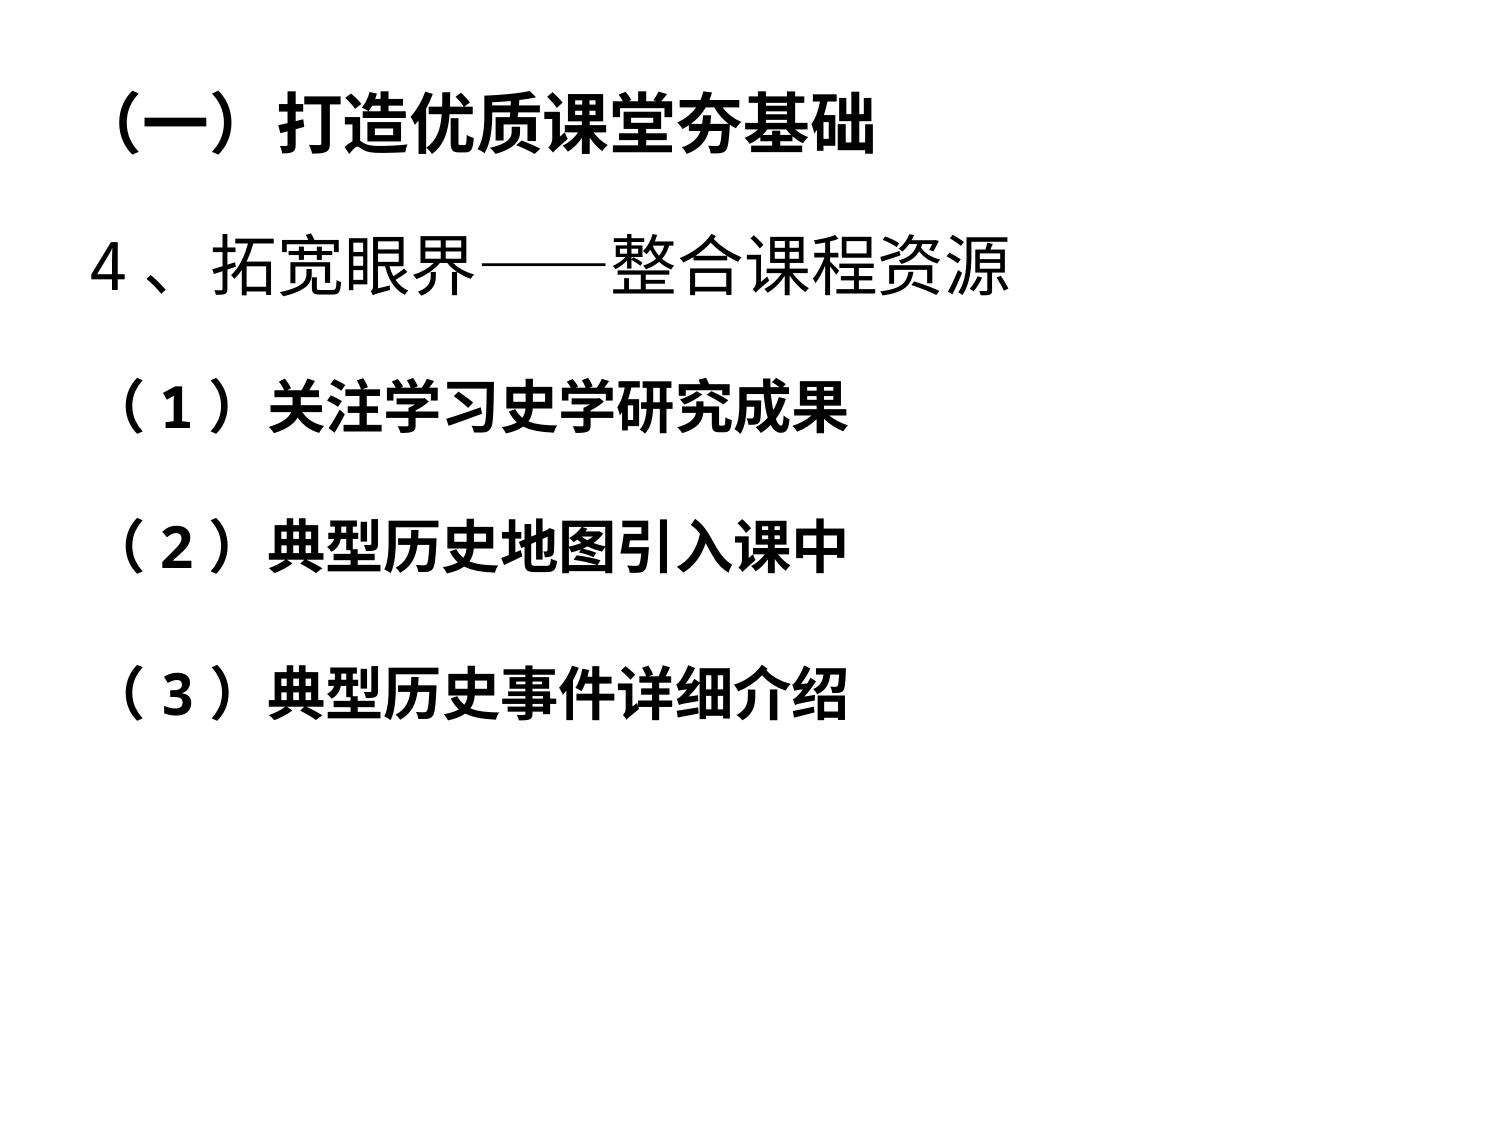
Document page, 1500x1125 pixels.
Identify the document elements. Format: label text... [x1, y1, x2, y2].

text_box （一）打造优质课堂夯基础 [61, 74, 1174, 263]
text_box 4、拓宽眼界——整合课程资源 [0, 199, 1113, 413]
text_box （1）关注学习史学研究成果 [72, 362, 865, 448]
text_box （3）典型历史事件详细介绍 [73, 650, 865, 735]
text_box （2）典型历史地图引入课中 [72, 502, 865, 588]
